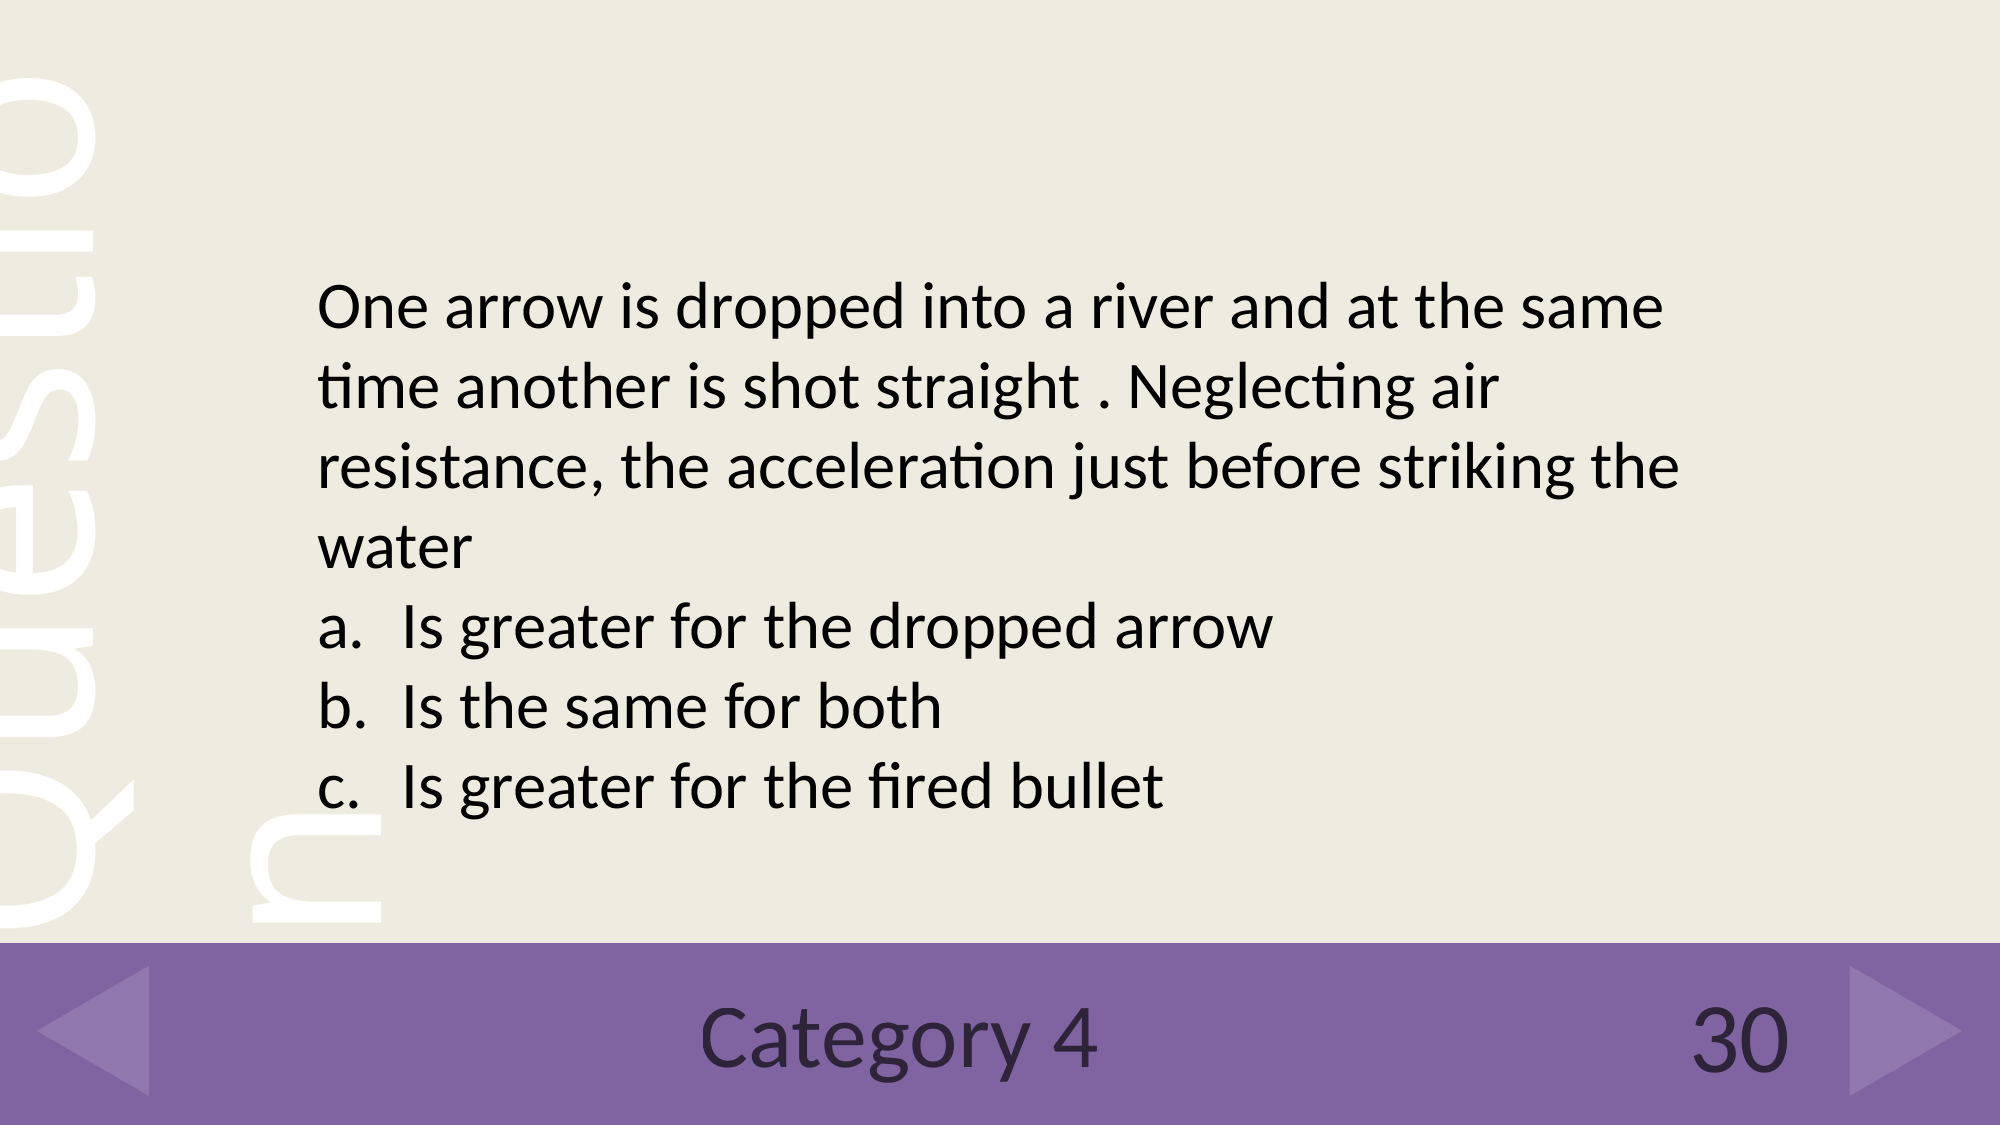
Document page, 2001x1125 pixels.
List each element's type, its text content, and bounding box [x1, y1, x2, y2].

title Category 4 [0, 937, 1800, 1125]
list One arrow is dropped into a river and at the same time another is shot straight . Neglecting air resistance, the acceleration just before striking the water Is greater for the dropped arrow Is the same for both Is greater for the fired bullet [302, 307, 1760, 777]
list 30 [1800, 967, 1806, 1097]
